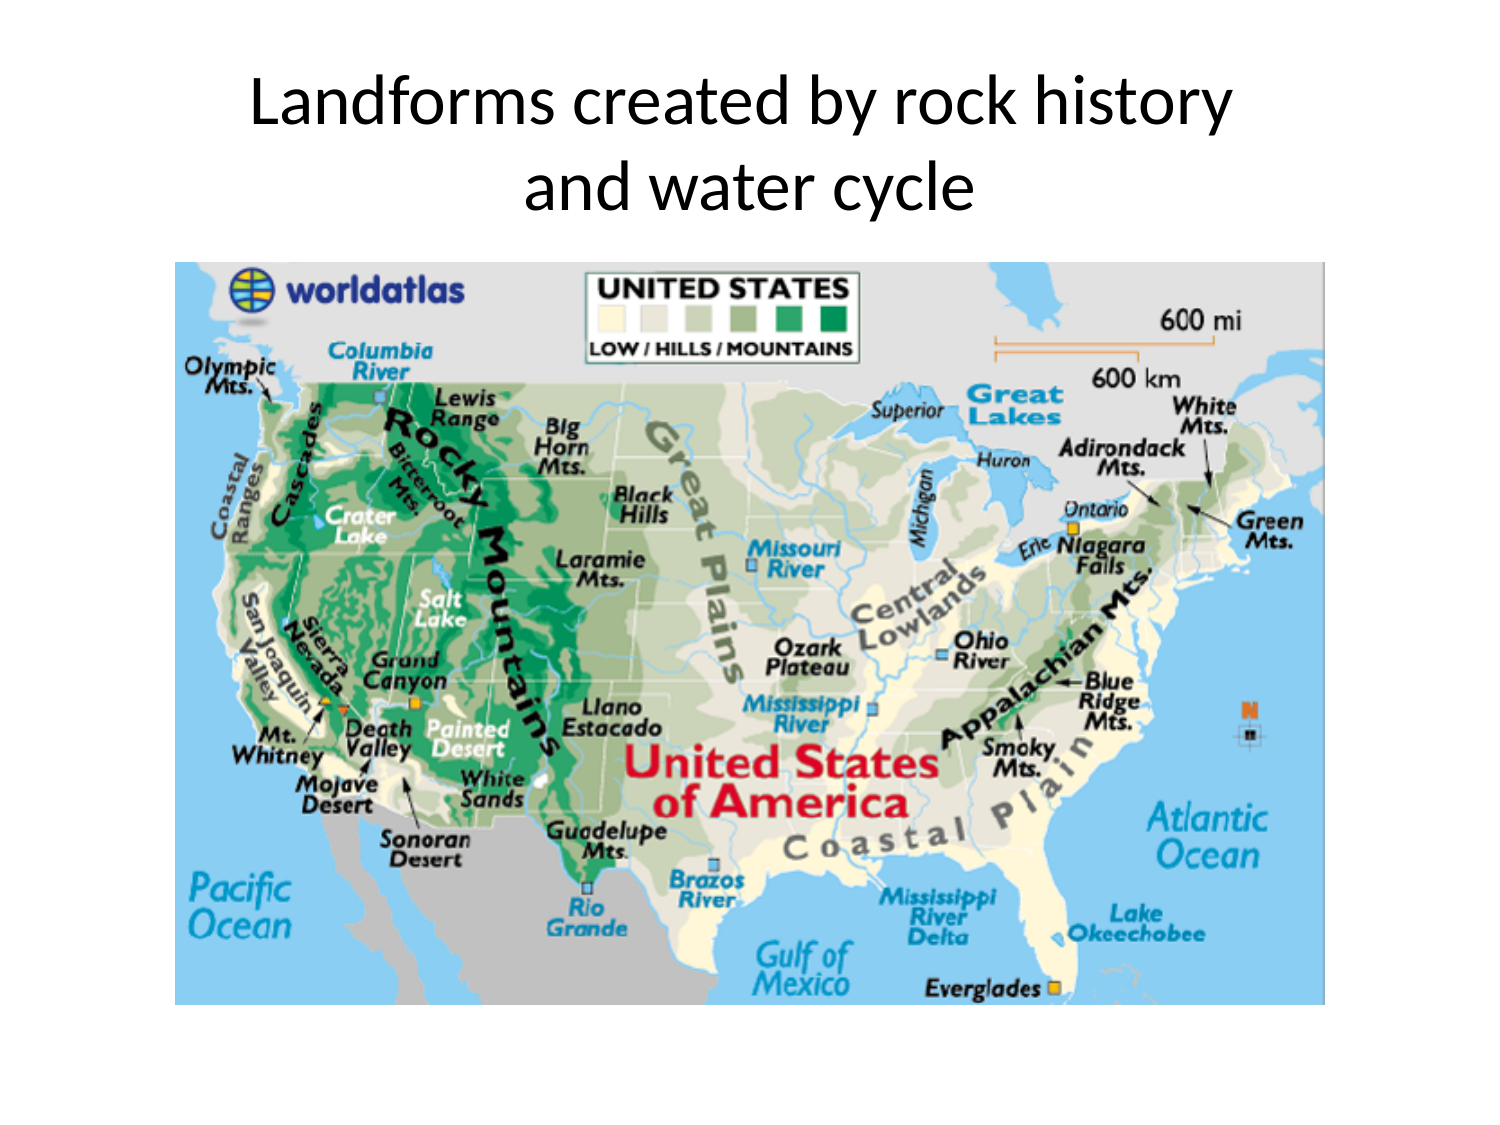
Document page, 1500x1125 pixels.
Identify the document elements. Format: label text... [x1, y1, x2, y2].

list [74, 262, 1426, 1006]
title Landforms created by rock history and water cycle [75, 45, 1425, 233]
